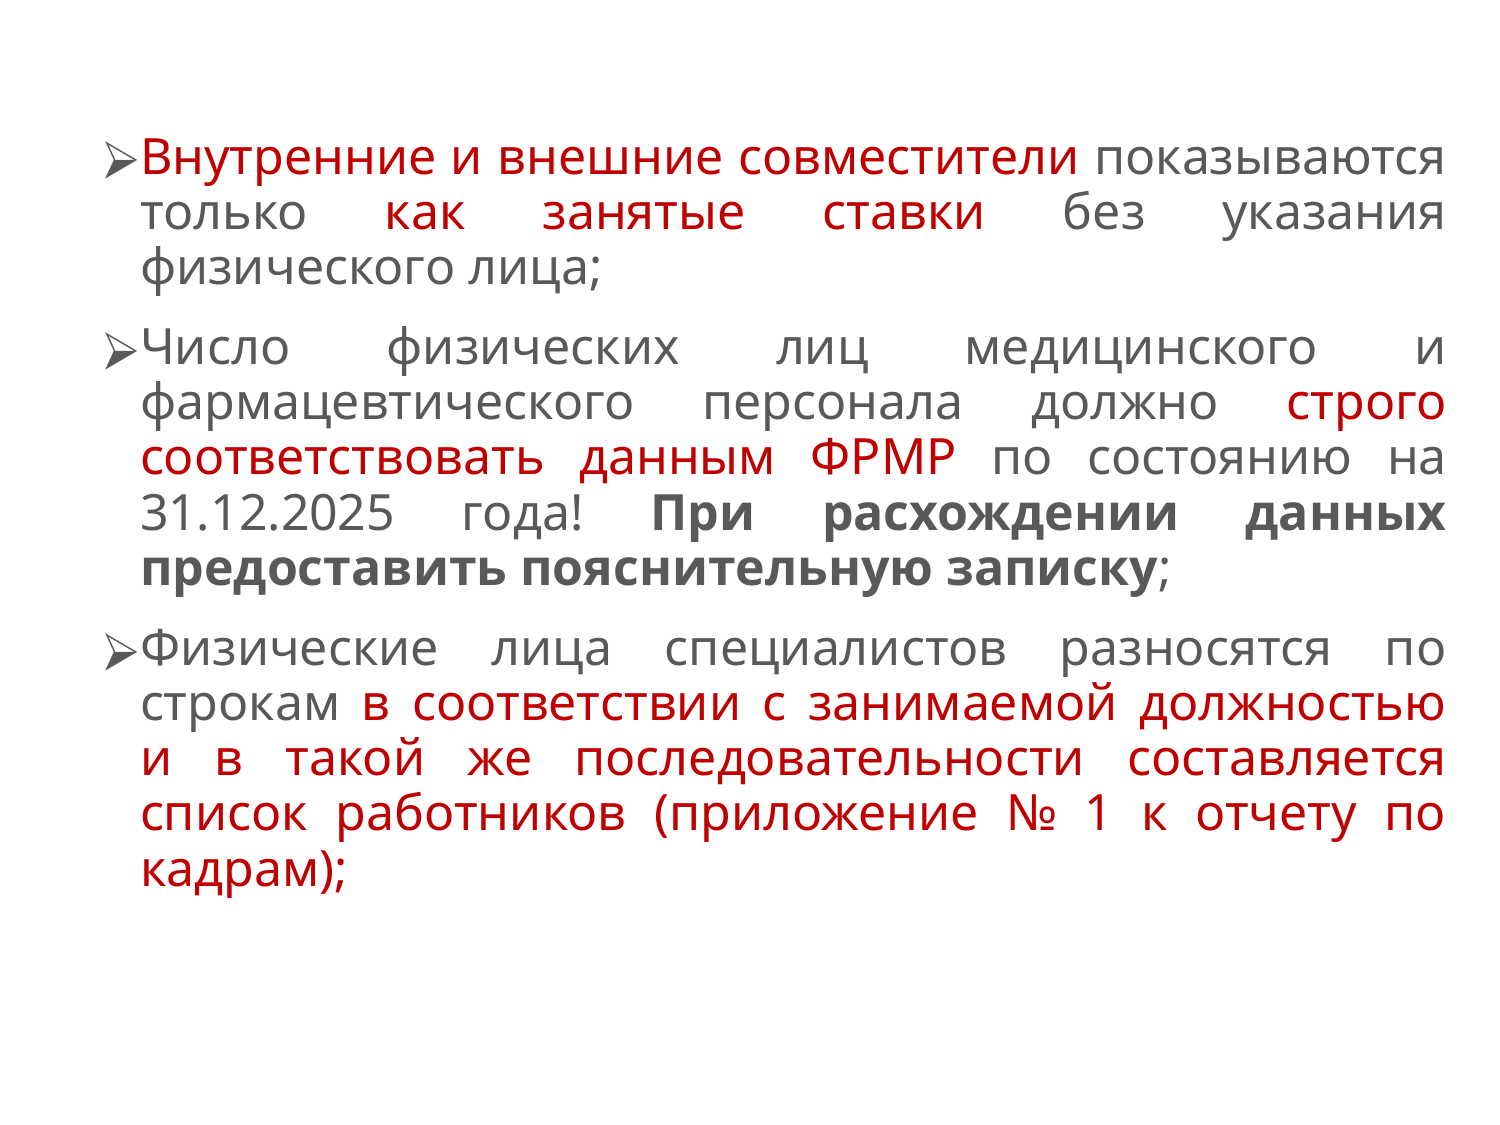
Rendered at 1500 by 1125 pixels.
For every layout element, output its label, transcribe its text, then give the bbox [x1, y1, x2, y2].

list Внутренние и внешние совместители показываются только как занятые ставки без указания физического лица; Число физических лиц медицинского и фармацевтического персонала должно строго соответствовать данным ФРМР по состоянию на 31.12.2025 года! При расхождении данных предоставить пояснительную записку; Физические лица специалистов разносятся по строкам в соответствии с занимаемой должностью и в такой же последовательности составляется список работников (приложение № 1 к отчету по кадрам); [64, 125, 1447, 1047]
